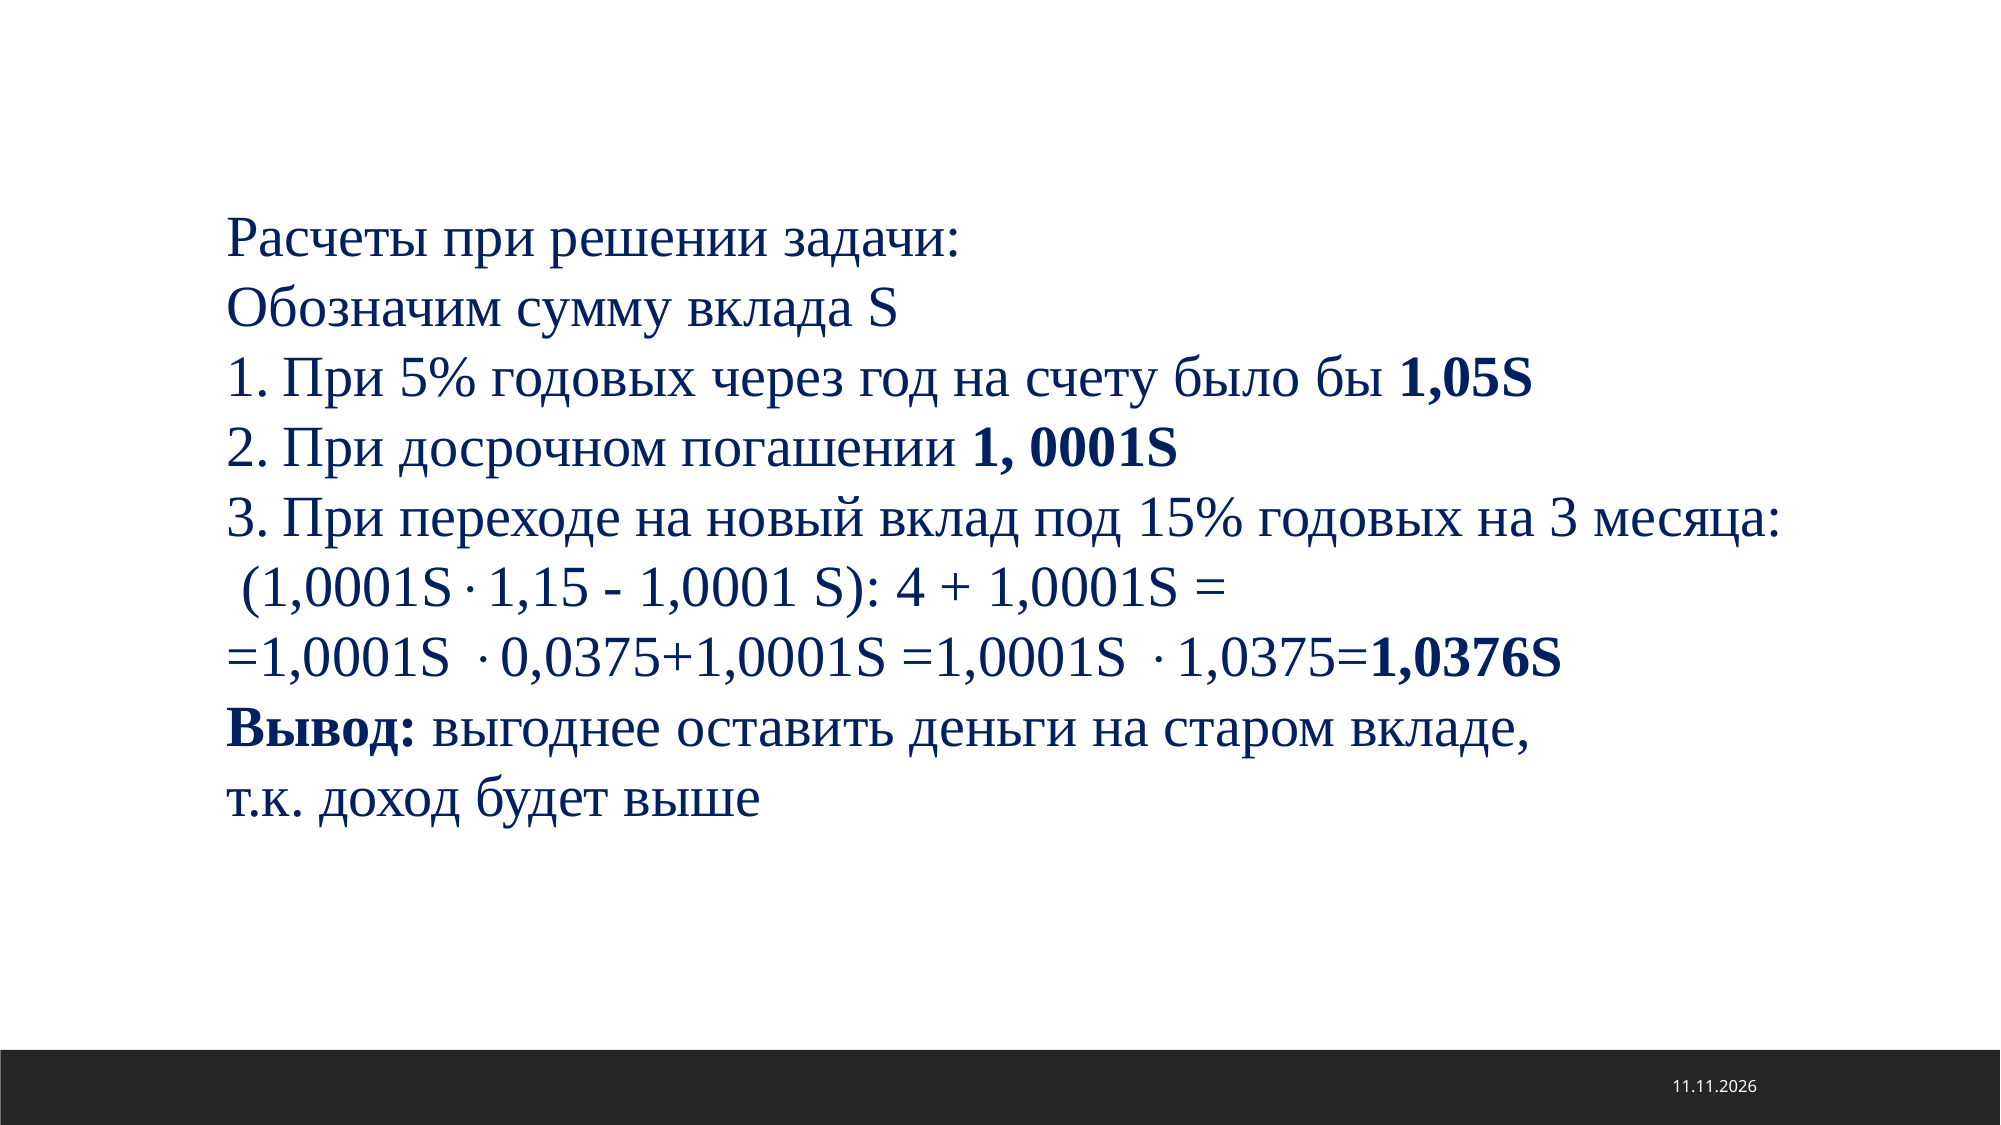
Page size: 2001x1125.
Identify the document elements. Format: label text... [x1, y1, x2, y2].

text_box Расчеты при решении задачи: Обозначим сумму вклада S При 5% годовых через год на счету было бы 1,05S При досрочном погашении 1, 0001S При переходе на новый вклад под 15% годовых на 3 месяца: (1,0001S1,15 - 1,0001 S): 4 + 1,0001S = =1,0001S 0,0375+1,0001S =1,0001S 1,0375=1,0376S Вывод: выгоднее оставить деньги на старом вкладе, т.к. доход будет выше [211, 191, 1932, 836]
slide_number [1348, 1057, 1773, 1118]
